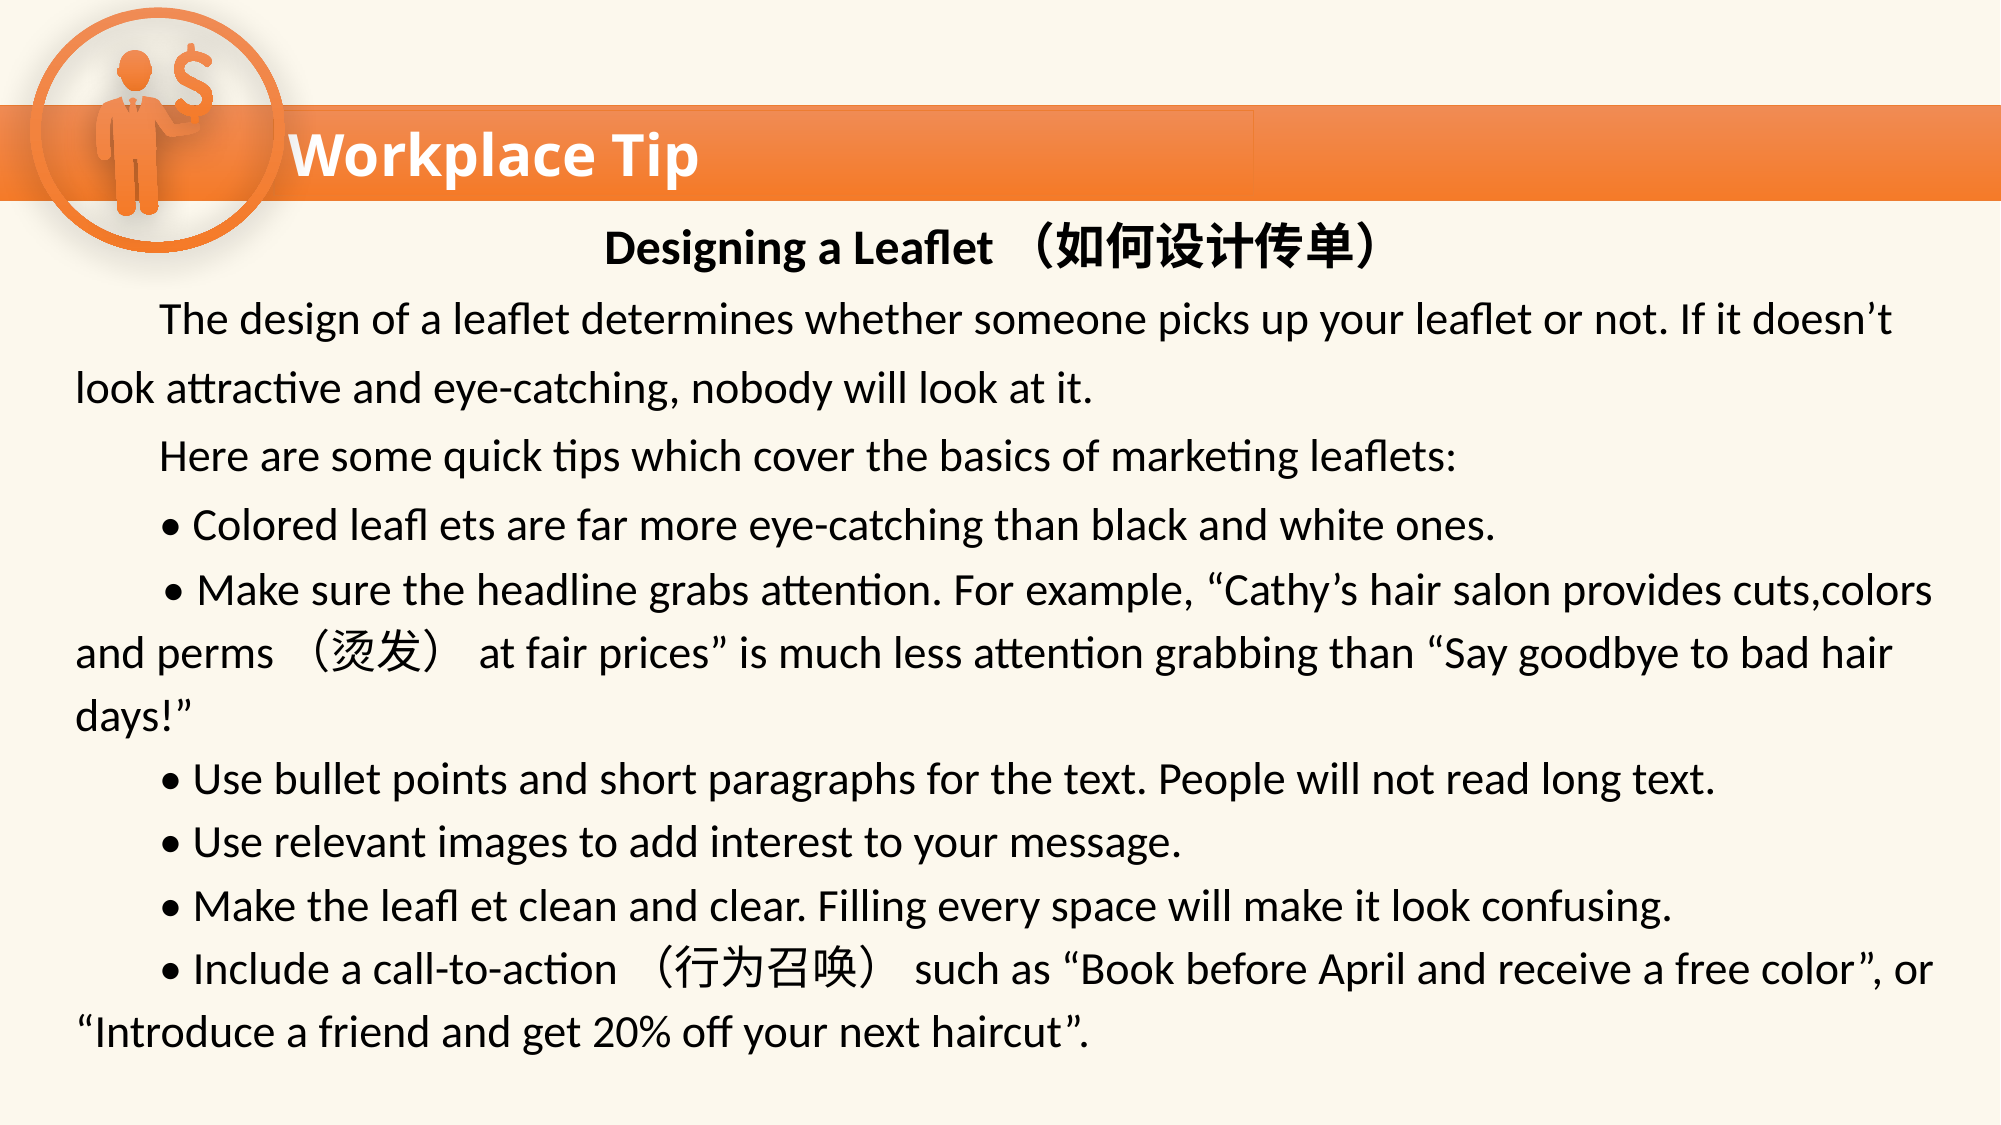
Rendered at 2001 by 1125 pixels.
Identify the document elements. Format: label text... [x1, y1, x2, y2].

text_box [0, 7, 2000, 253]
list Designing a Leaflet（如何设计传单） The design of a leaflet determines whether someone picks up your leaflet or not. If it doesn’t look attractive and eye-catching, nobody will look at it. Here are some quick tips which cover the basics of marketing leaflets: • Colored leafl ets are far more eye-catching than black and white ones. • Make sure the headline grabs attention. For example, “Cathy’s hair salon provides cuts,colors and perms（烫发）at fair prices” is much less attention grabbing than “Say goodbye to bad hair days!” • Use bullet points and short paragraphs for the text. People will not read long text. • Use relevant images to add interest to your message. • Make the leafl et clean and clear. Filling every space will make it look confusing. • Include a call-to-action（行为召唤）such as “Book before April and receive a free color”, or “Introduce a friend and get 20% off your next haircut”. [60, 253, 1950, 1096]
